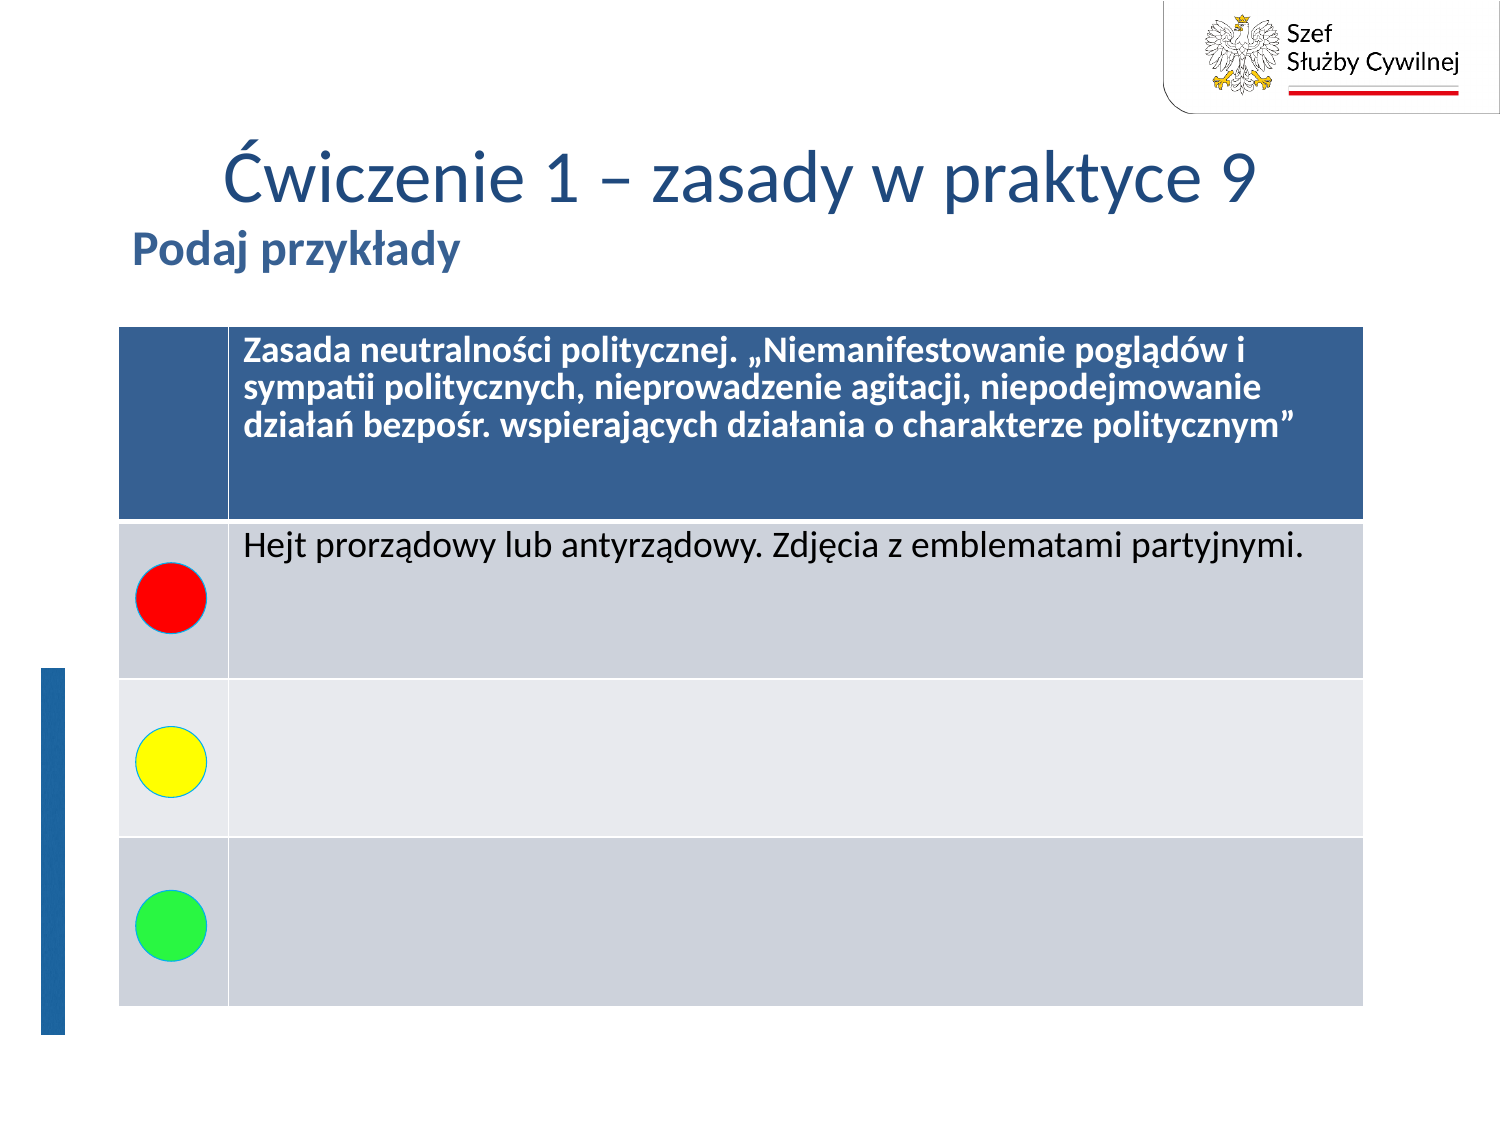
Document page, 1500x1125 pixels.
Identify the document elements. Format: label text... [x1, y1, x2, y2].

table_cell [119, 838, 228, 1006]
text_box [133, 724, 209, 800]
table_header [119, 327, 228, 519]
table_cell [119, 524, 228, 678]
picture [1163, 0, 1500, 114]
table_cell [229, 838, 1363, 1006]
text_box Podaj przykłady [117, 208, 1382, 283]
title Ćwiczenie 1 – zasady w praktyce 9 [91, 119, 1391, 245]
table_cell Hejt prorządowy lub antyrządowy. Zdjęcia z emblematami partyjnymi. [229, 524, 1363, 678]
table_cell [229, 680, 1363, 836]
table_cell [119, 680, 228, 836]
text_box [133, 560, 209, 636]
text_box [133, 888, 209, 964]
table_header Zasada neutralności politycznej. „Niemanifestowanie poglądów i sympatii politycznych, nieprowadzenie agitacji, niepodejmowanie działań bezpośr. wspierających działania o charakterze politycznym” [229, 327, 1363, 519]
picture [41, 668, 65, 1035]
